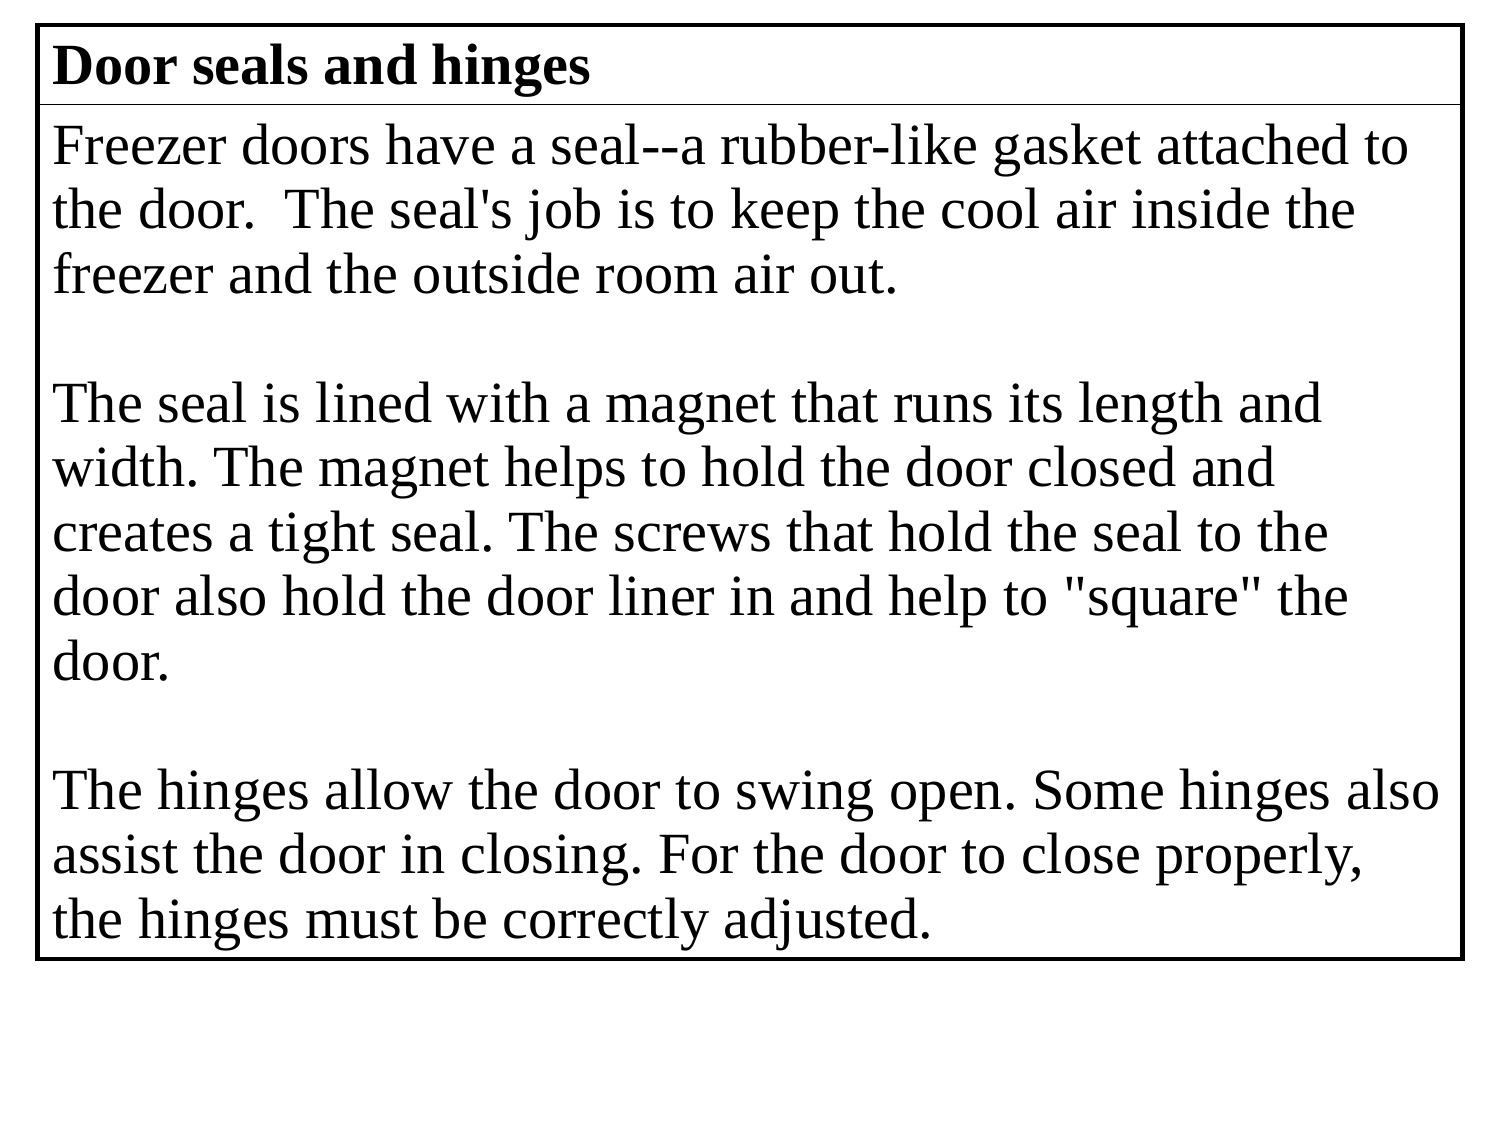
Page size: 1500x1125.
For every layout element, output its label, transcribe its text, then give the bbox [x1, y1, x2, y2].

table_header Door seals and hinges [40, 27, 1460, 104]
table_cell Freezer doors have a seal--a rubber-like gasket attached to the door. The seal's job is to keep the cool air inside the freezer and the outside room air out. The seal is lined with a magnet that runs its length and width. The magnet helps to hold the door closed and creates a tight seal. The screws that hold the seal to the door also hold the door liner in and help to "square" the door. The hinges allow the door to swing open. Some hinges also assist the door in closing. For the door to close properly, the hinges must be correctly adjusted. [40, 105, 1460, 957]
